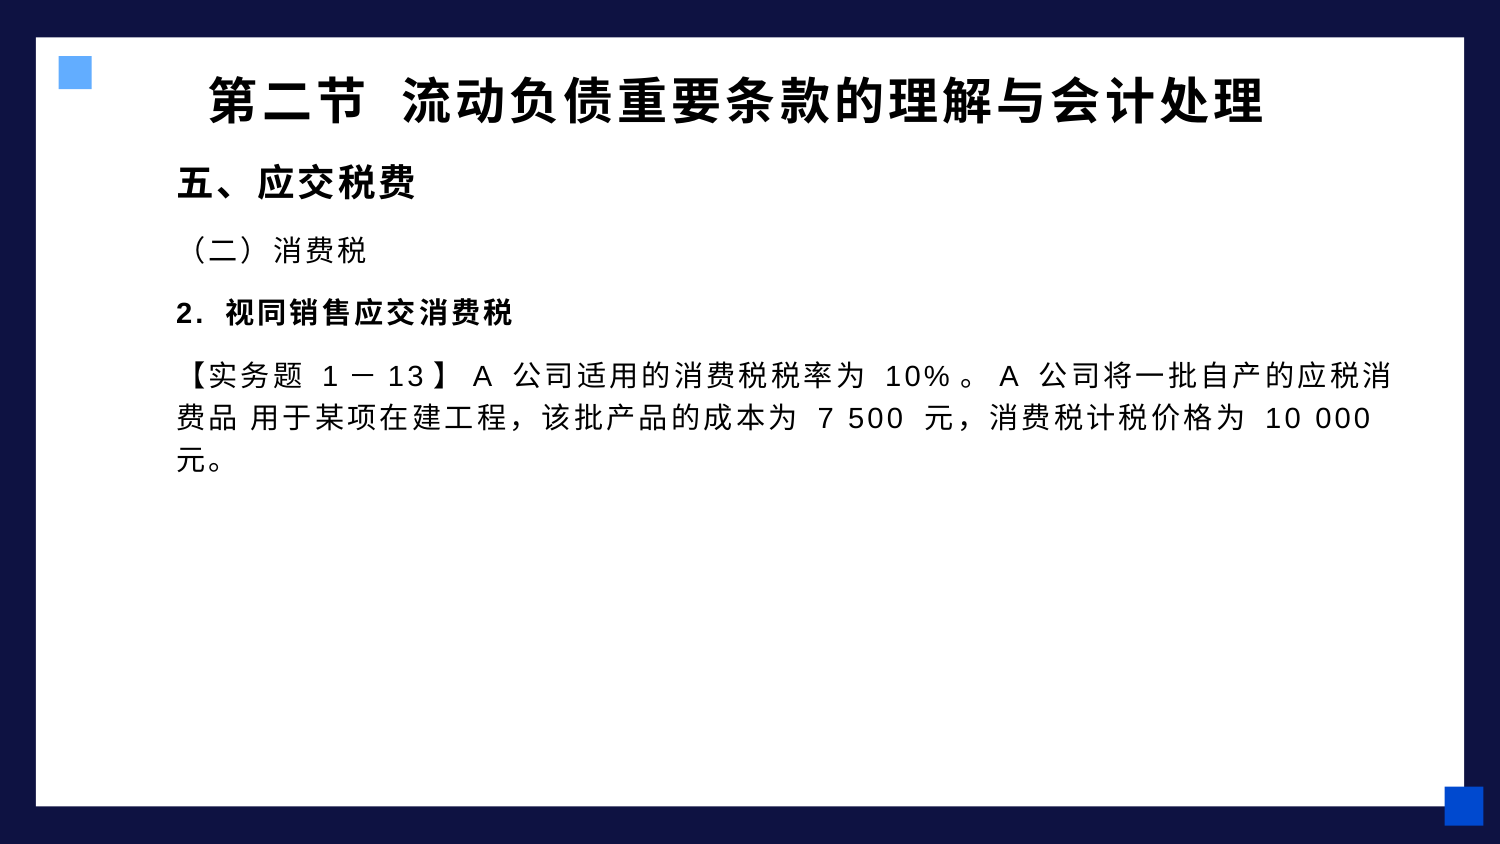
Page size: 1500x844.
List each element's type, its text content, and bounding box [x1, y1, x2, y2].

list 五、应交税费 （二）消费税 2. 视同销售应交消费税 【实务题 1－13】A 公司适用的消费税税率为 10%。A 公司将一批自产的应税消费品 用于某项在建工程，该批产品的成本为 7 500 元，消费税计税价格为 10 000 元。 [159, 150, 1416, 575]
title 第二节 流动负债重要条款的理解与会计处理 [141, 48, 1327, 138]
